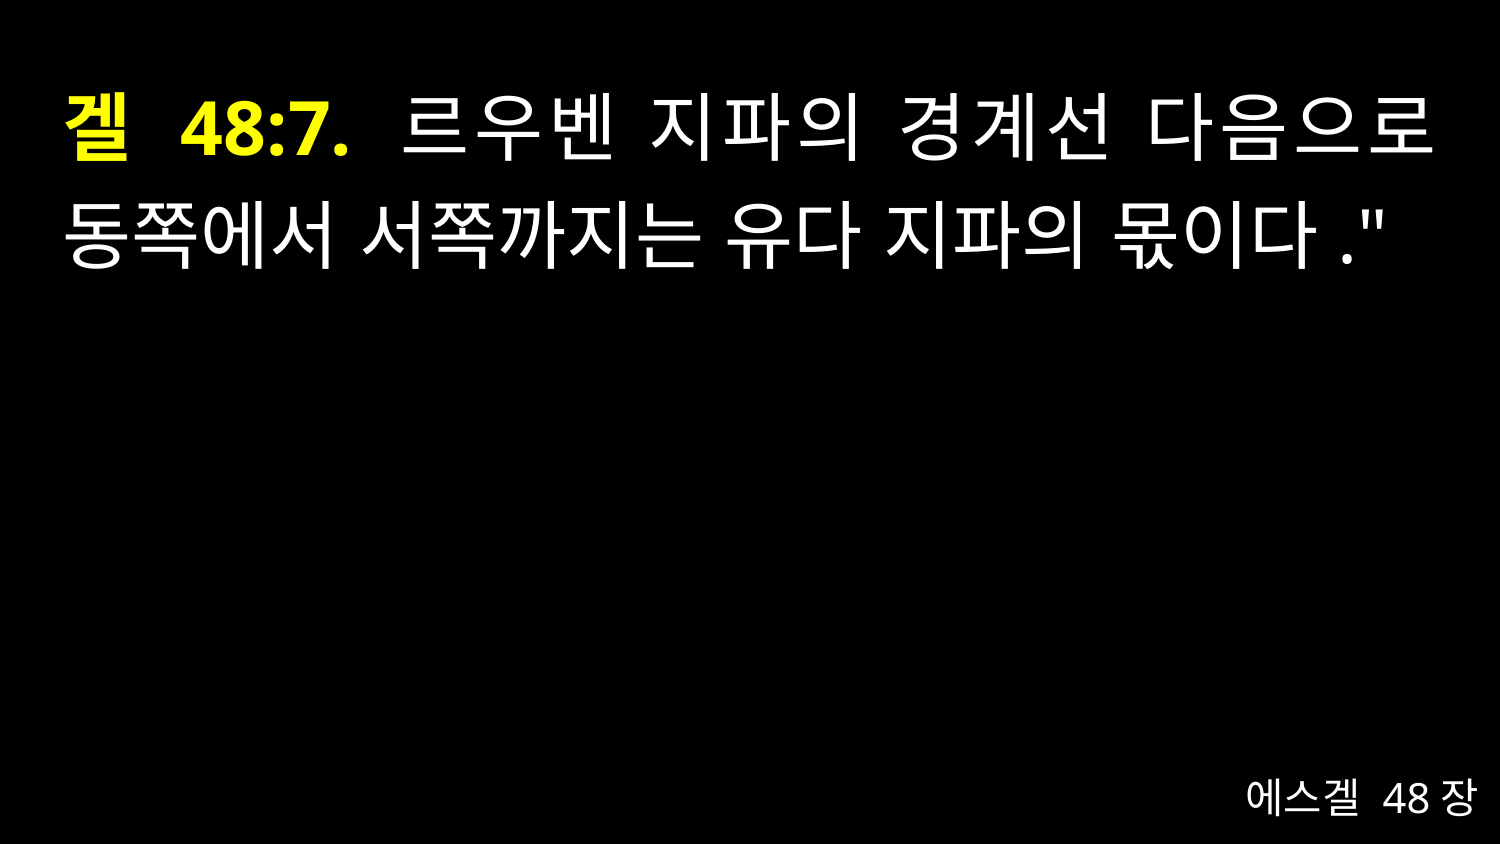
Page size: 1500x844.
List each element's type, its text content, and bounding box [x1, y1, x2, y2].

subtitle 에스겔 48장 [916, 770, 1500, 844]
title 겔 48:7. 르우벤 지파의 경계선 다음으로 동쪽에서 서쪽까지는 유다 지파의 몫이다." [0, 0, 1500, 844]
